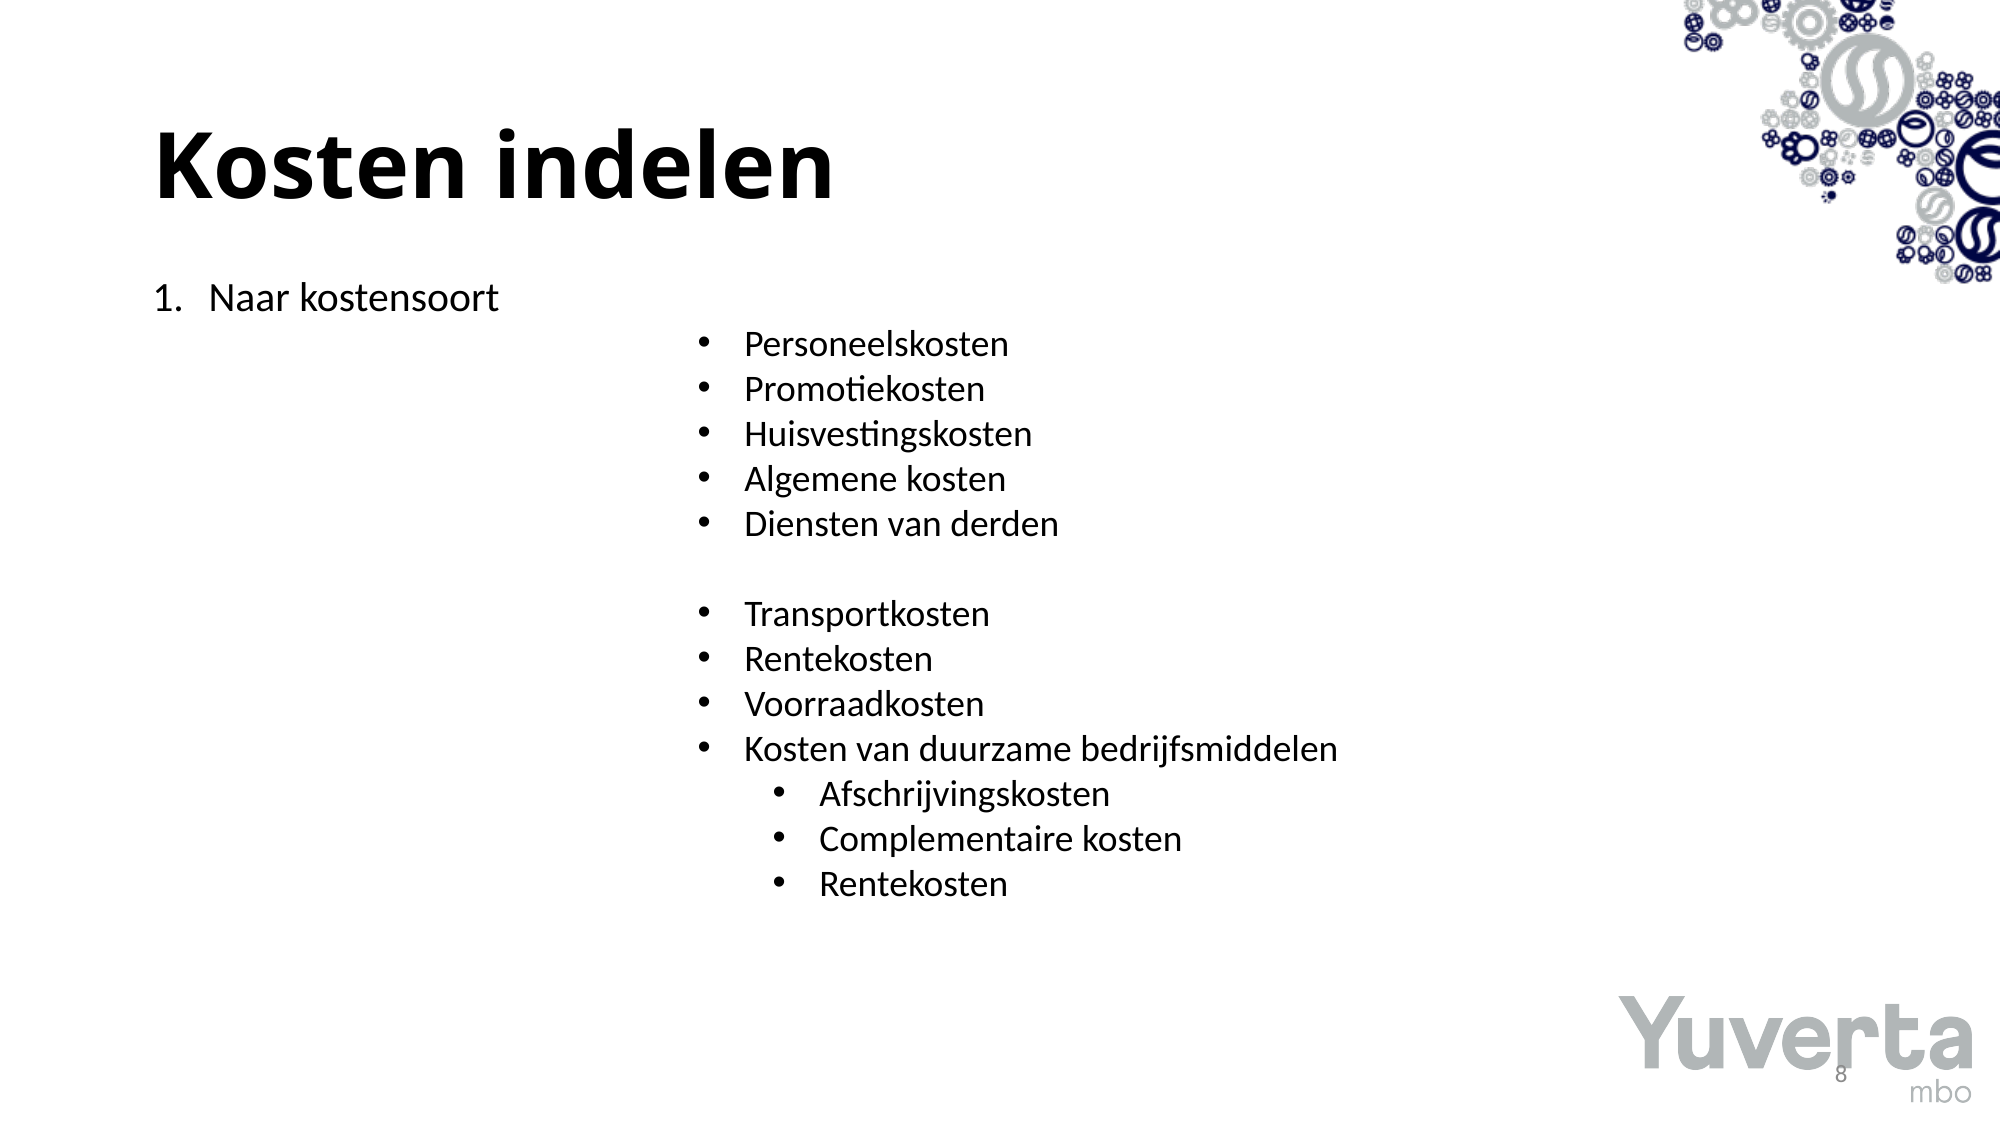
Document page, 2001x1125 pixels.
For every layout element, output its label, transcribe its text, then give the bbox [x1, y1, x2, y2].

slide_number 8 [1412, 1042, 1863, 1103]
picture [0, 0, 2000, 1125]
text_box Naar kostensoort [137, 262, 1139, 377]
title Kosten indelen [137, 59, 1863, 278]
text_box Personeelskosten Promotiekosten Huisvestingskosten Algemene kosten Diensten van derden Transportkosten Rentekosten Voorraadkosten Kosten van duurzame bedrijfsmiddelen Afschrijvingskosten Complementaire kosten Rentekosten [682, 311, 1684, 1002]
